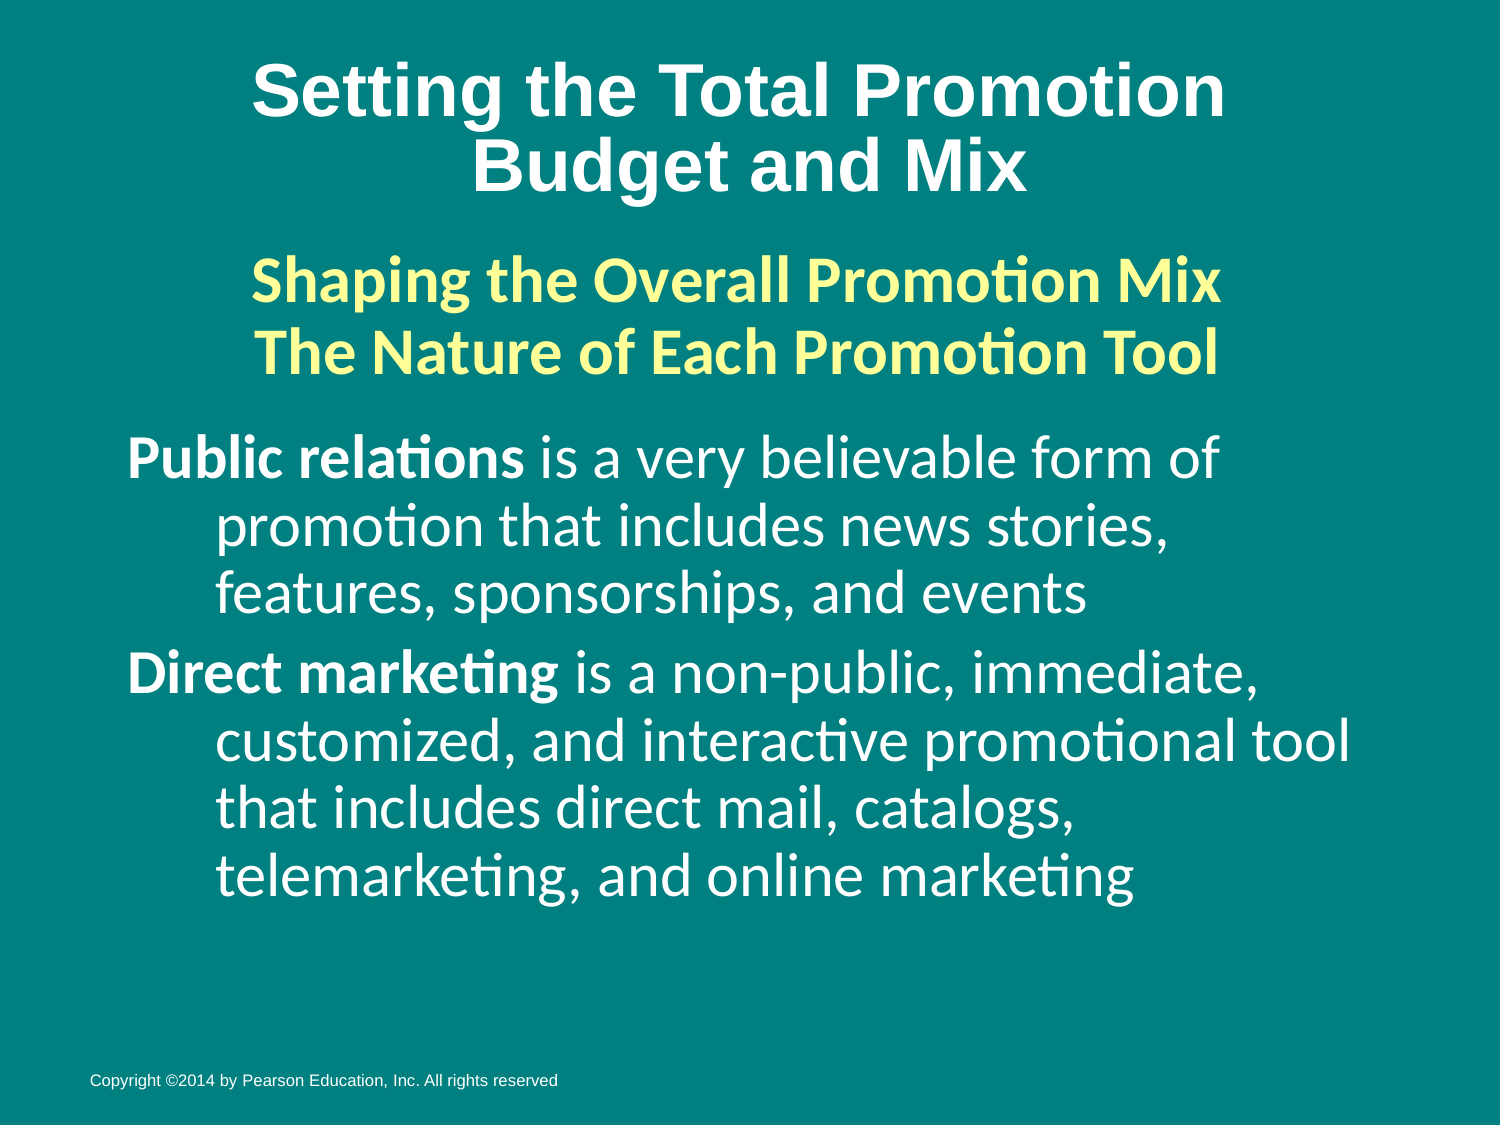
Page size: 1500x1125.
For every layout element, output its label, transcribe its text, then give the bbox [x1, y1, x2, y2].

text_box Copyright ©2014 by Pearson Education, Inc. All rights reserved [74, 1062, 825, 1098]
list Shaping the Overall Promotion Mix The Nature of Each Promotion Tool [149, 237, 1326, 301]
list Public relations is a very believable form of promotion that includes news stories, features, sponsorships, and events Direct marketing is a non-public, immediate, customized, and interactive promotional tool that includes direct mail, catalogs, telemarketing, and online marketing [112, 324, 1388, 1001]
title Setting the Total Promotion Budget and Mix [112, 37, 1388, 226]
